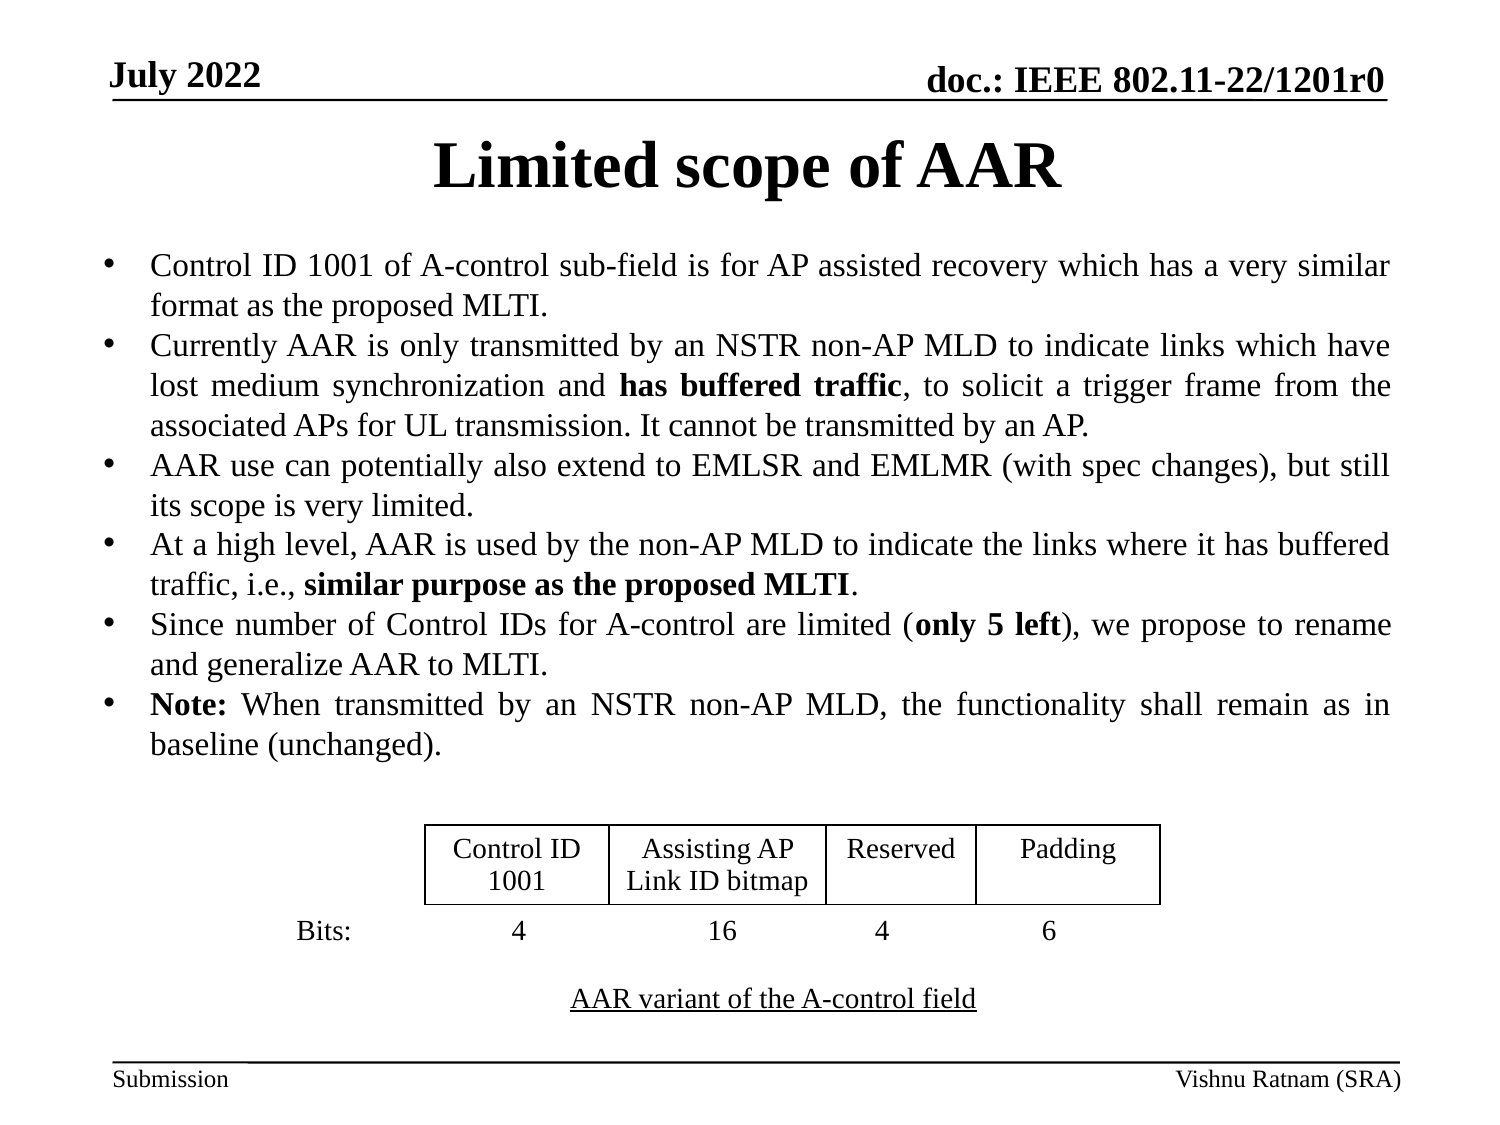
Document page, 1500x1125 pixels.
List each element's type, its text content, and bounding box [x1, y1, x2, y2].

title Limited scope of AAR [110, 85, 1386, 235]
footer Vishnu Ratnam (SRA) [949, 1061, 1402, 1093]
table_header Assisting AP Link ID bitmap [610, 826, 825, 904]
table_header Padding [977, 826, 1159, 904]
table_header Reserved [827, 826, 975, 904]
table_header Control ID 1001 [426, 826, 608, 904]
text_box Bits: 4 16 4 6 [281, 904, 1119, 954]
text_box AAR variant of the A-control field [364, 972, 1183, 1022]
text_box Control ID 1001 of A-control sub-field is for AP assisted recovery which has a very similar format as the proposed MLTI. Currently AAR is only transmitted by an NSTR non-AP MLD to indicate links which have lost medium synchronization and has buffered traffic, to solicit a trigger frame from the associated APs for UL transmission. It cannot be transmitted by an AP. AAR use can potentially also extend to EMLSR and EMLMR (with spec changes), but still its scope is very limited. At a high level, AAR is used by the non-AP MLD to indicate the links where it has buffered traffic, i.e., similar purpose as the proposed MLTI. Since number of Control IDs for A-control are limited (only 5 left), we propose to rename and generalize AAR to MLTI. Note: When transmitted by an NSTR non-AP MLD, the functionality shall remain as in baseline (unchanged). [88, 235, 1408, 770]
